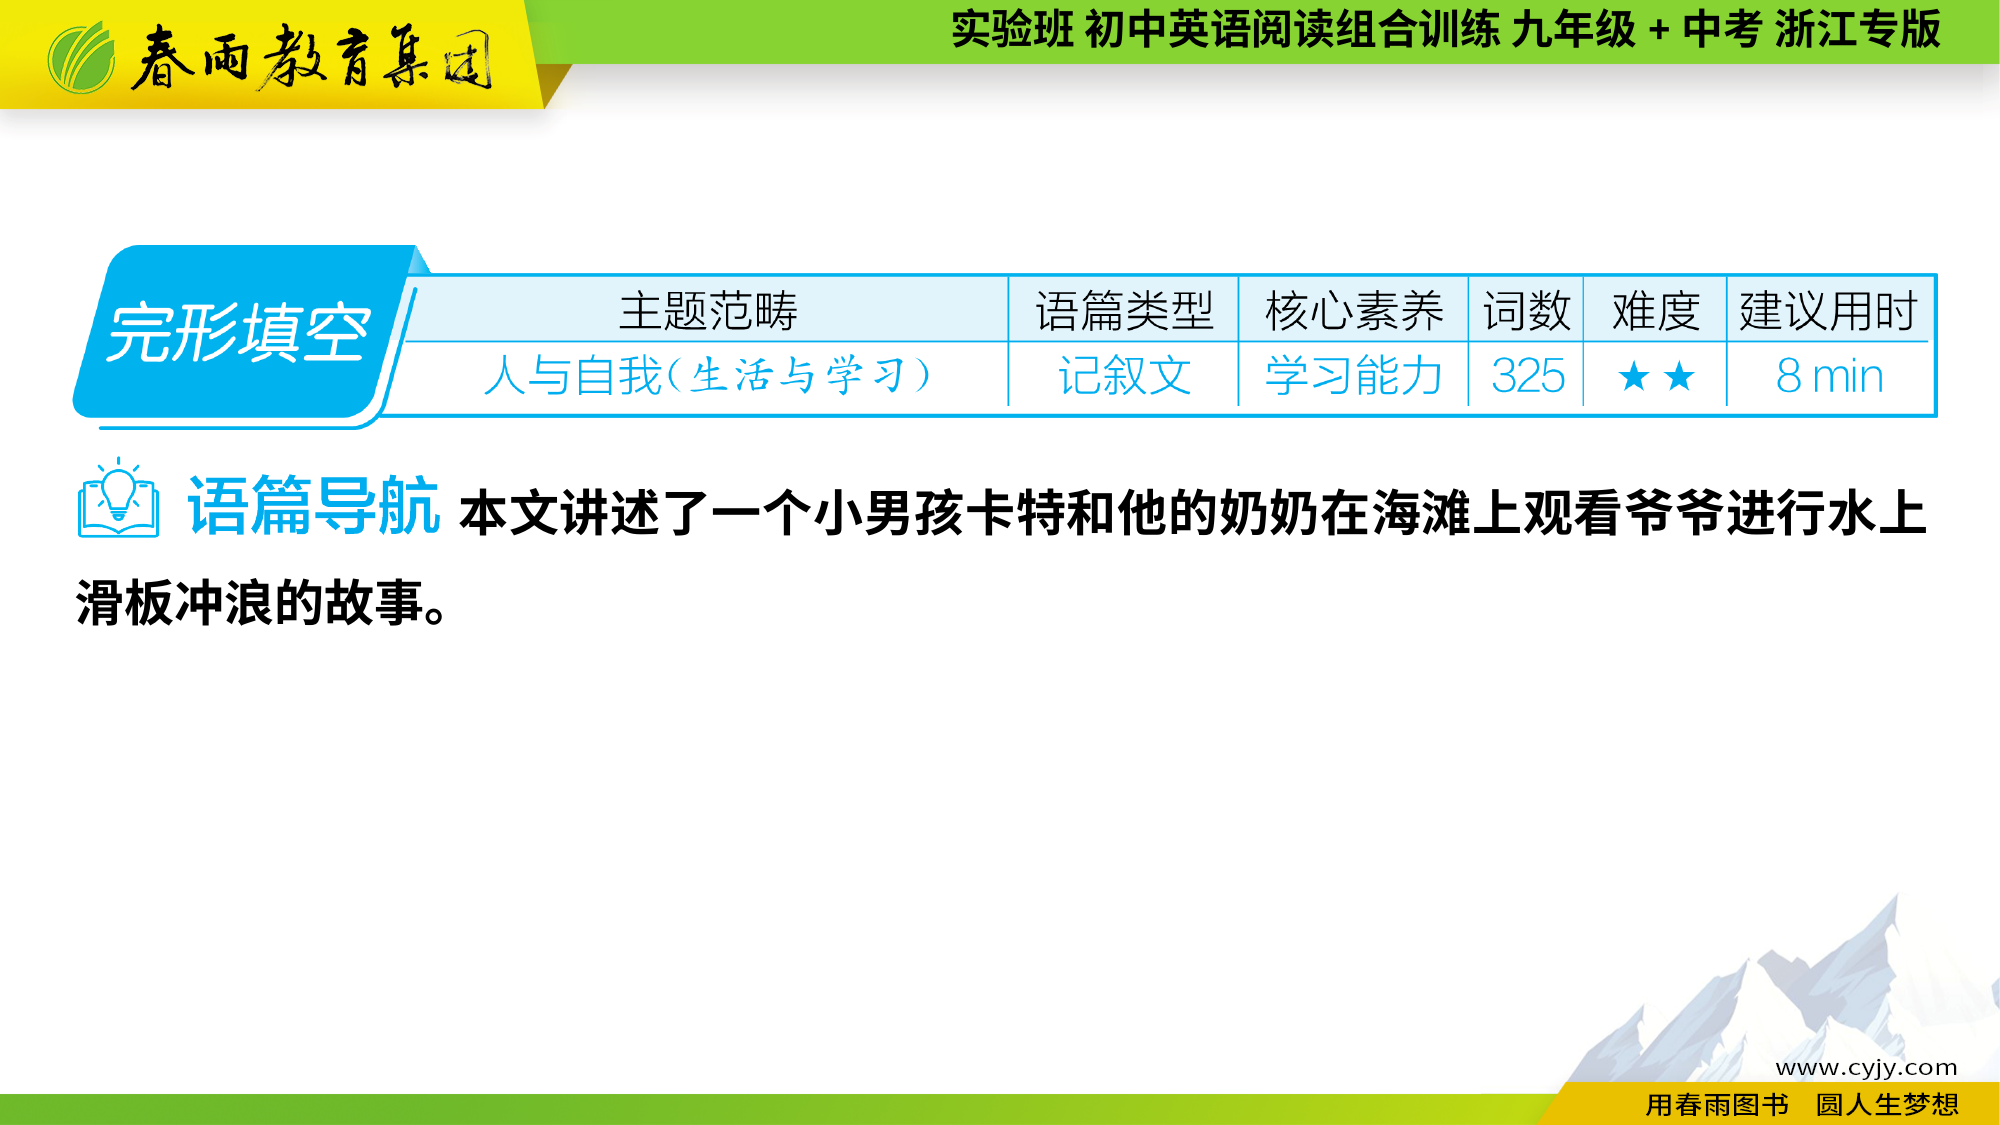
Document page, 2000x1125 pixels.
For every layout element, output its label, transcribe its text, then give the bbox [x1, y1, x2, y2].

picture [0, 0, 2000, 1125]
list 本文讲述了一个小男孩卡特和他的奶奶在海滩上观看爷爷进行水上滑板冲浪的故事。 [59, 444, 1944, 630]
